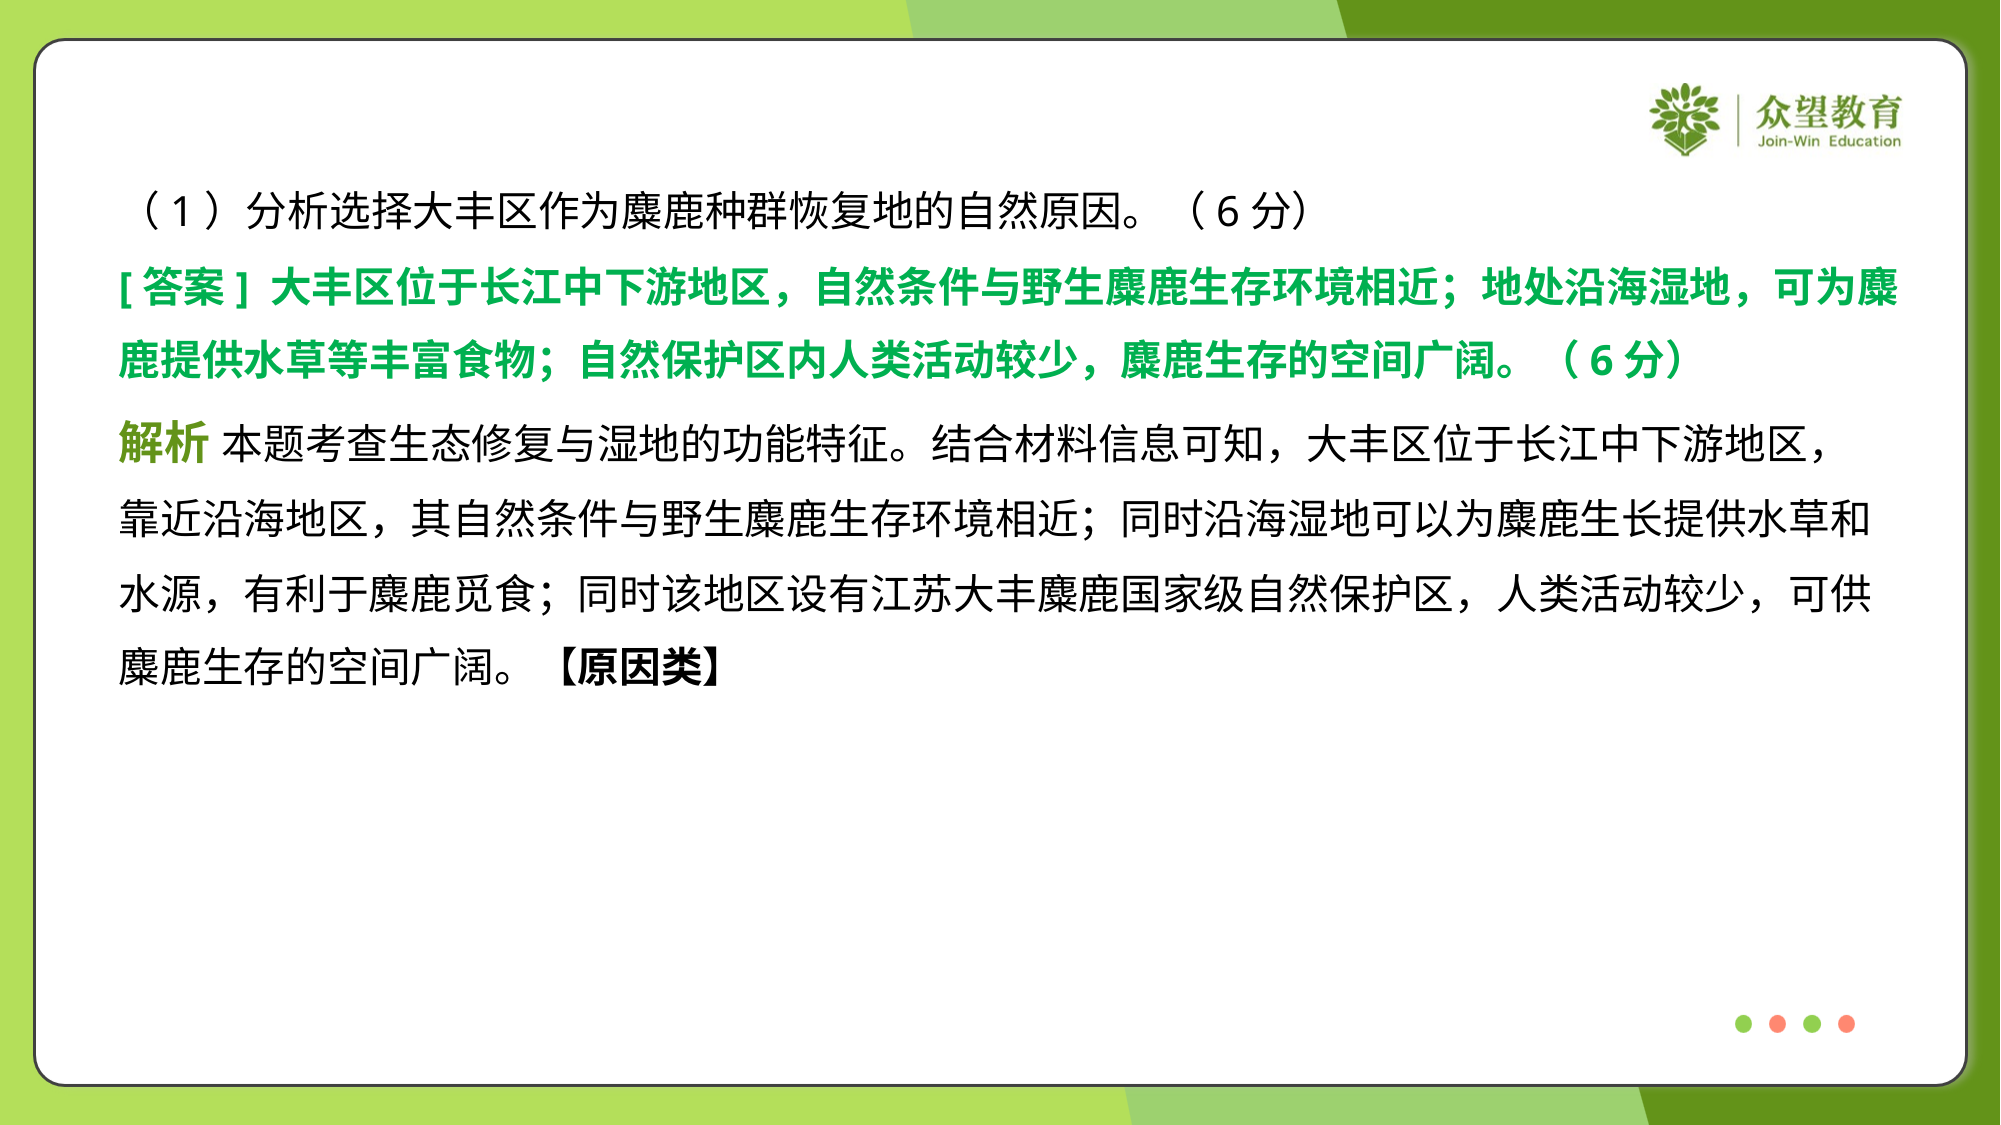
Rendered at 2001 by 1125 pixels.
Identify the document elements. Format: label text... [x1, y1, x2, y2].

text_box [答案] 大丰区位于长江中下游地区，自然条件与野生麋鹿生存环境相近；地处沿海湿地，可为麋 鹿提供水草等丰富食物；自然保护区内人类活动较少，麋鹿生存的空间广阔。（6分） [118, 235, 1883, 376]
picture [0, 0, 2000, 1125]
text_box （1）分析选择大丰区作为麋鹿种群恢复地的自然原因。（6分） [118, 159, 1883, 227]
text_box 解析 本题考查生态修复与湿地的功能特征。结合材料信息可知，大丰区位于长江中下游地区， 靠近沿海地区，其自然条件与野生麋鹿生存环境相近；同时沿海湿地可以为麋鹿生长提供水草和 水源，有利于麋鹿觅食；同时该地区设有江苏大丰麋鹿国家级自然保护区，人类活动较少，可供 麋鹿生存的空间广阔。【原因类】 [118, 391, 1883, 684]
